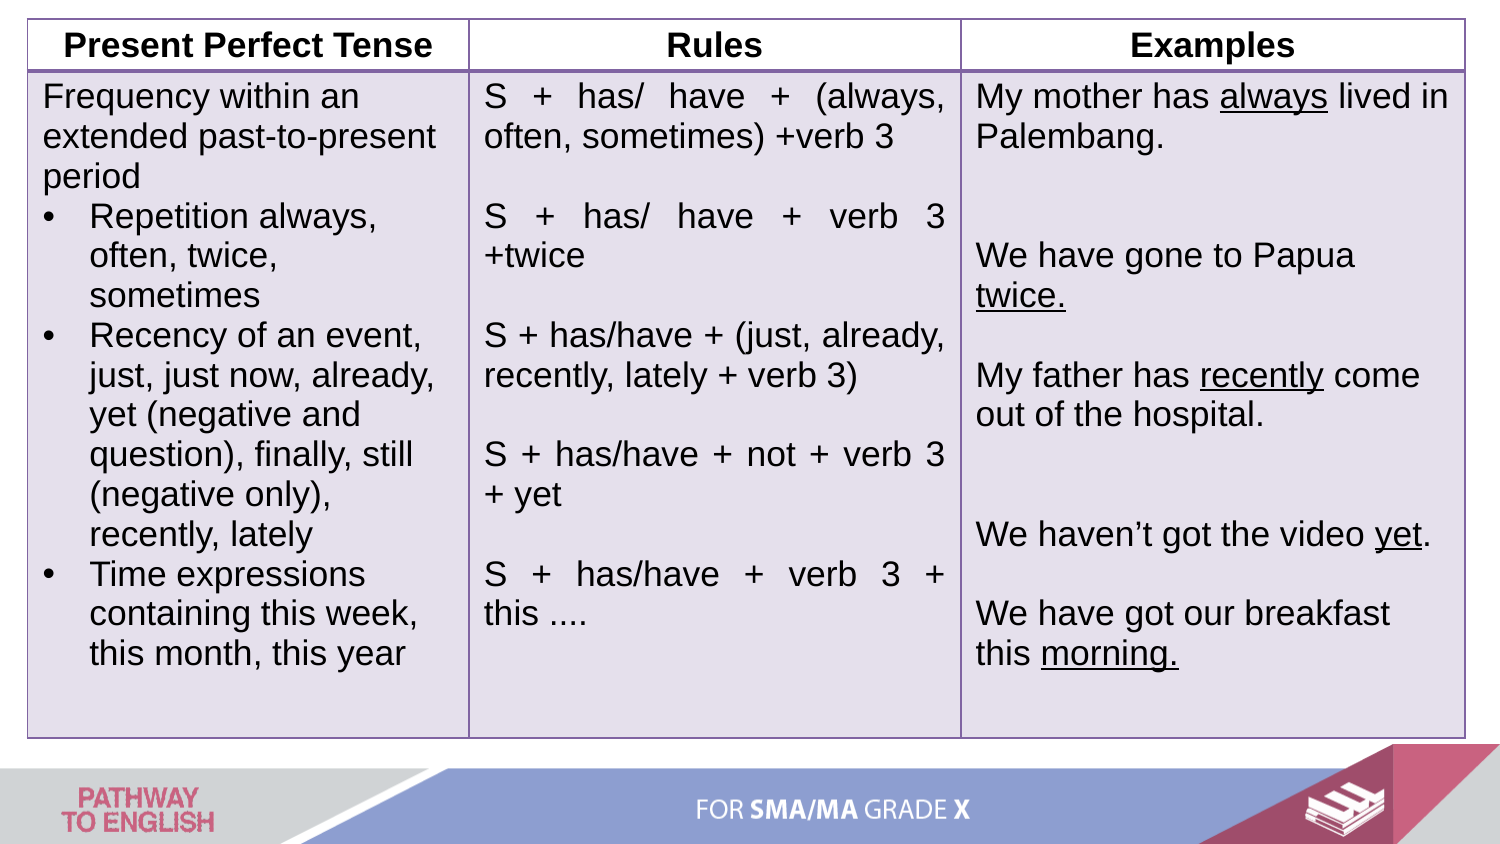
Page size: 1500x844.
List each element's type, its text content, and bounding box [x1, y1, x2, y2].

table_cell Frequency within an extended past-to-present period Repetition always, often, twice, sometimes Recency of an event, just, just now, already, yet (negative and question), finally, still (negative only), recently, lately Time expressions containing this week, this month, this year [28, 73, 468, 737]
table_cell S + has/ have + (always, often, sometimes) +verb 3 S + has/ have + verb 3 +twice S + has/have + (just, already, recently, lately + verb 3) S + has/have + not + verb 3 + yet S + has/have + verb 3 + this .... [470, 73, 960, 737]
table_header Present Perfect Tense [28, 20, 468, 69]
table_cell My mother has always lived in Palembang. We have gone to Papua twice. My father has recently come out of the hospital. We haven’t got the video yet. We have got our breakfast this morning. [962, 73, 1464, 737]
picture [0, 744, 1500, 844]
table_header Rules [470, 20, 960, 69]
table_header Examples [962, 20, 1464, 69]
